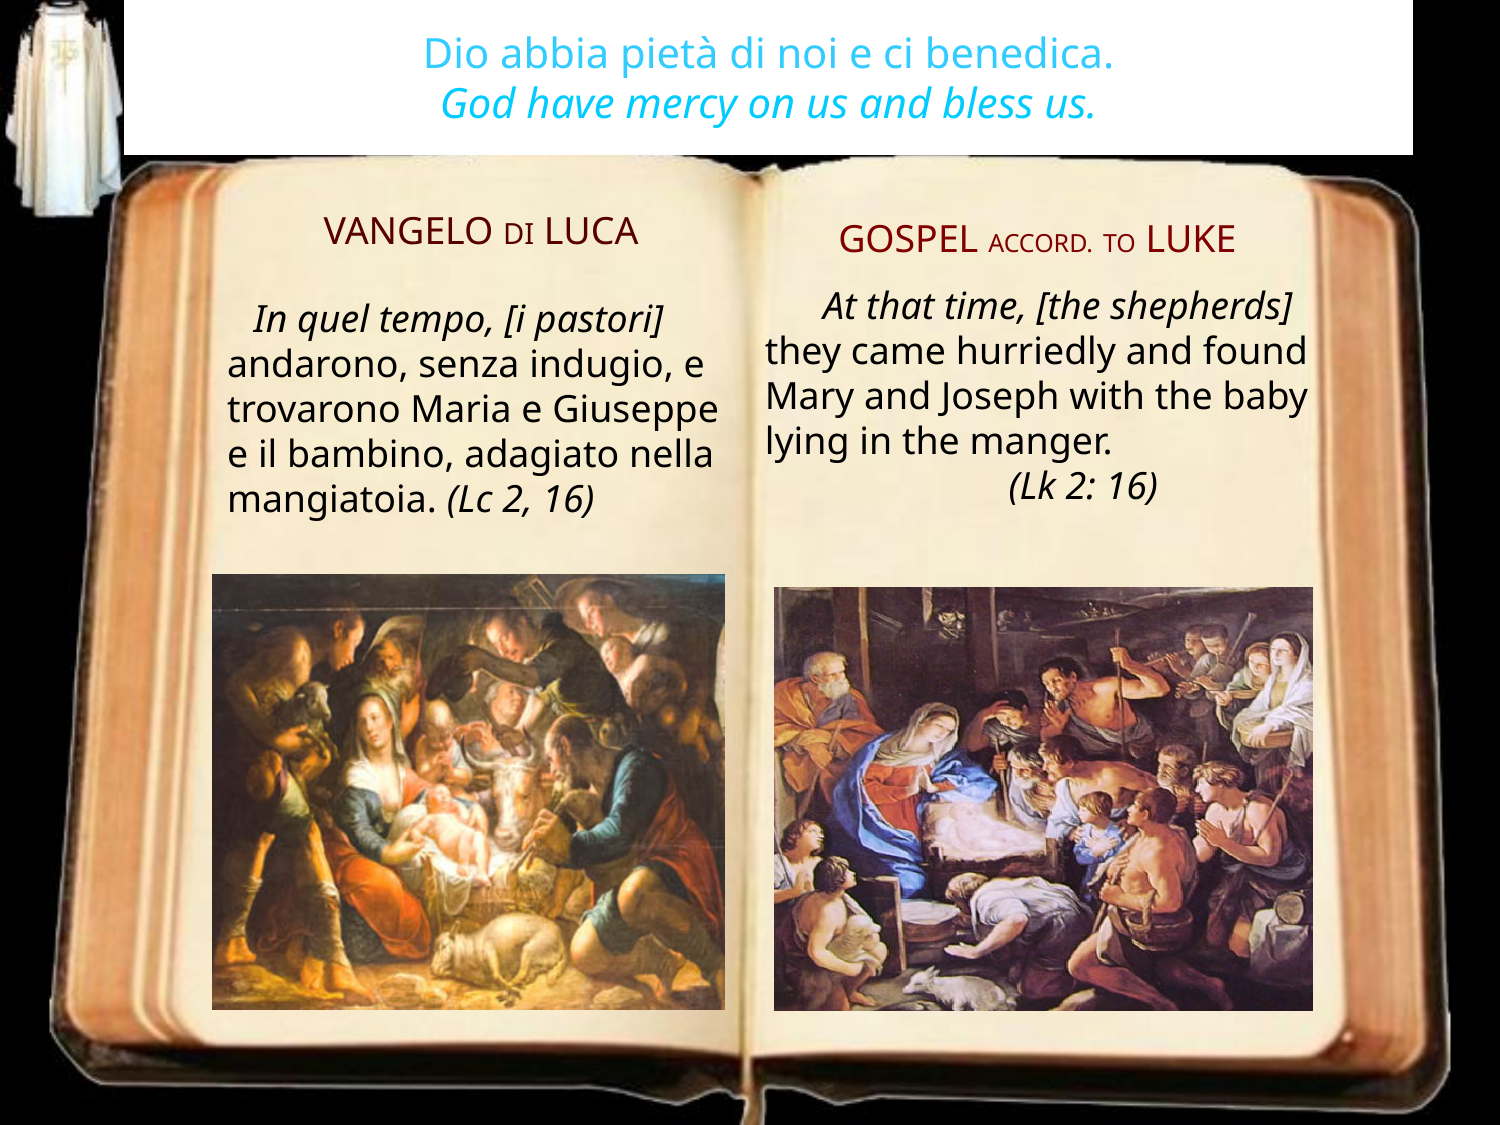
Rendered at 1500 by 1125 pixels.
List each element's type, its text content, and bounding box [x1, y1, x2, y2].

text_box Dio abbia pietà di noi e ci benedica. God have mercy on us and bless us. [124, 0, 1413, 155]
picture [0, 0, 1500, 1125]
text_box At that time, [the shepherds] they came hurriedly and found Mary and Joseph with the baby lying in the manger. (Lk 2: 16) [749, 274, 1338, 515]
text_box VANGELO DI LUCA [212, 199, 750, 260]
text_box In quel tempo, [i pastori] andarono, senza indugio, e trovarono Maria e Giuseppe e il bambino, adagiato nella mangiatoia. (Lc 2, 16) [212, 287, 750, 528]
title GOSPEL ACCORD. TO LUKE [712, 212, 1363, 263]
